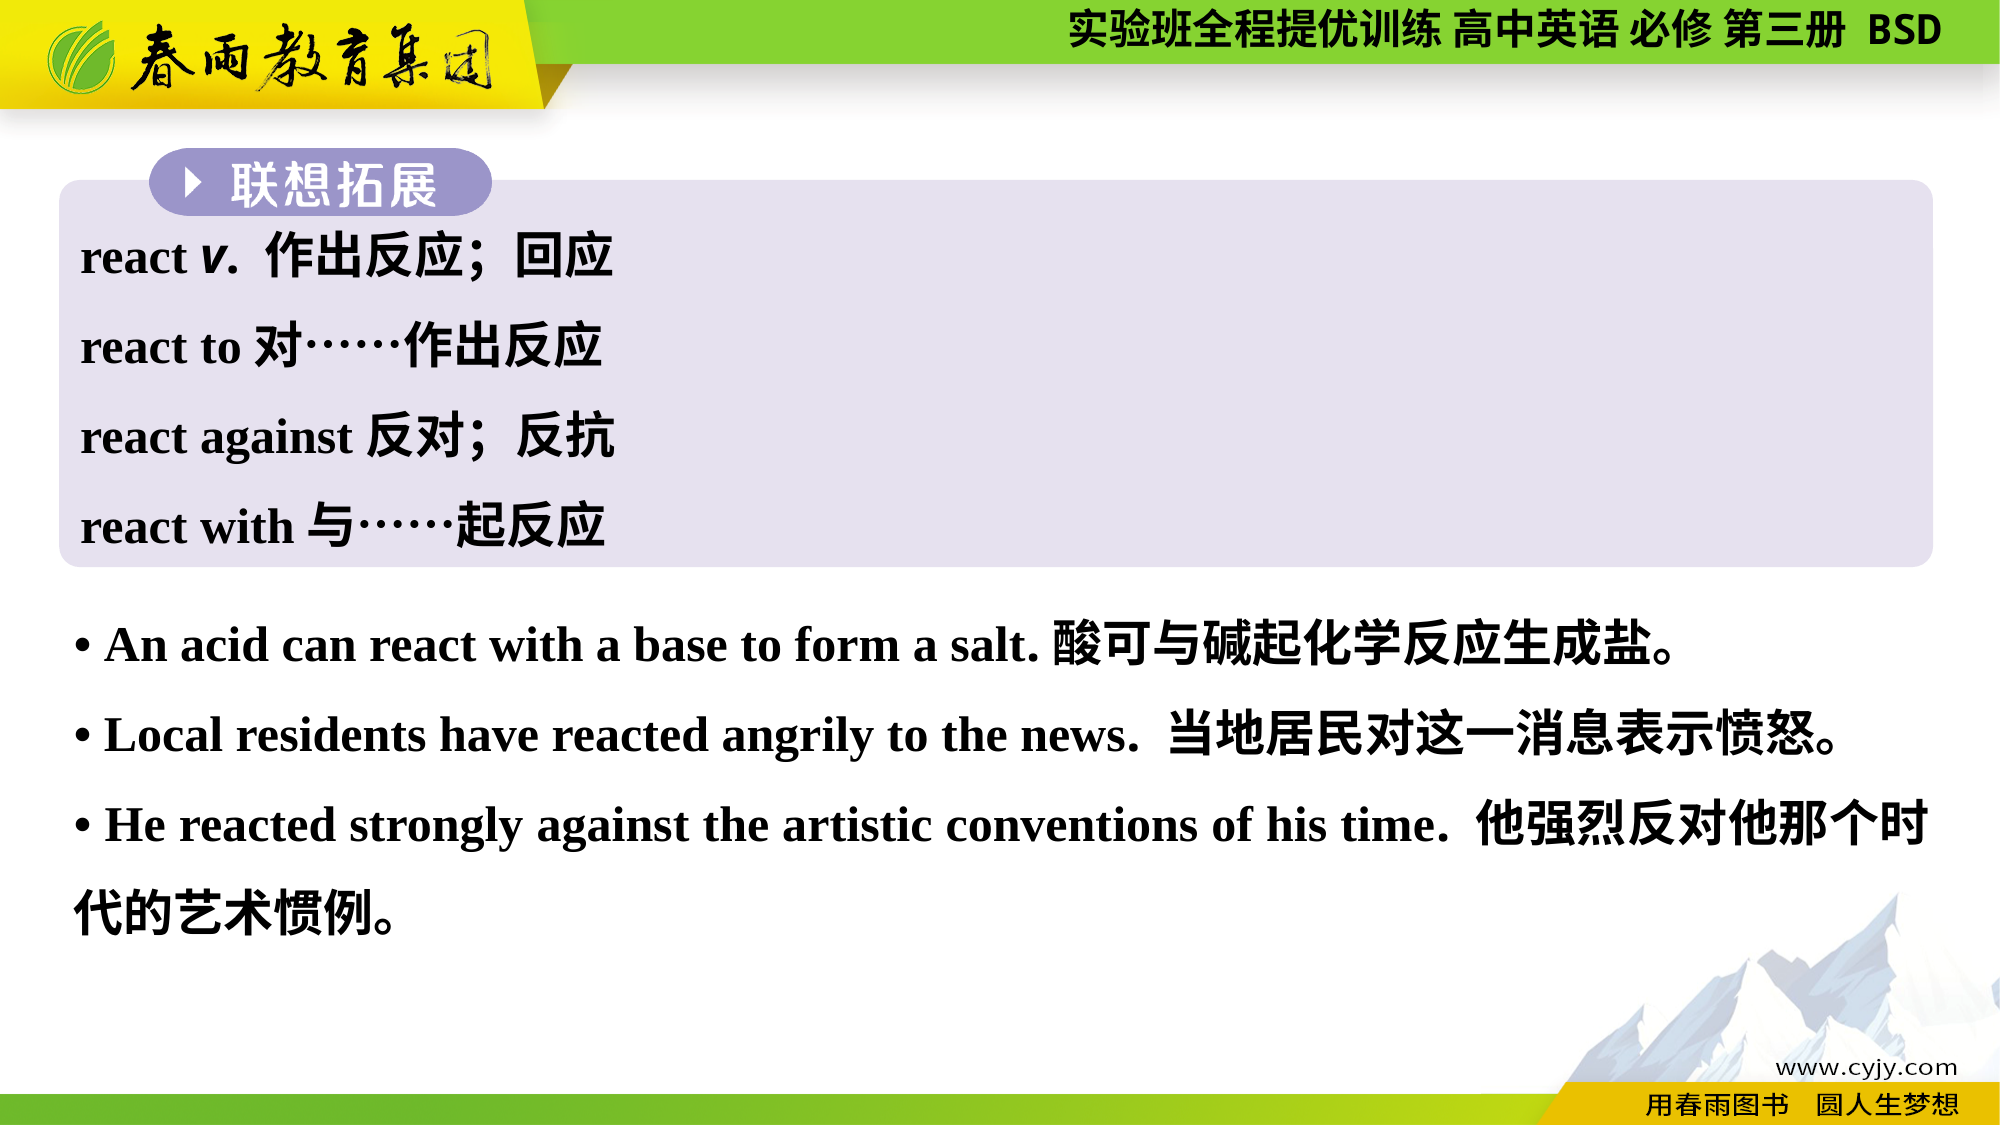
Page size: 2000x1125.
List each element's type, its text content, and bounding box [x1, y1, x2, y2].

text_box react v. 作出反应；回应 react to对……作出反应 react against反对；反抗 react with与……起反应 [59, 179, 1934, 568]
picture [0, 0, 2000, 1125]
text_box • An acid can react with a base to form a salt.酸可与碱起化学反应生成盐。 • Local residents have reacted angrily to the news. 当地居民对这一消息表示愤怒。 • He reacted strongly against the artistic conventions of his time. 他强烈反对他那个时代的艺术惯例。 [59, 573, 1945, 949]
